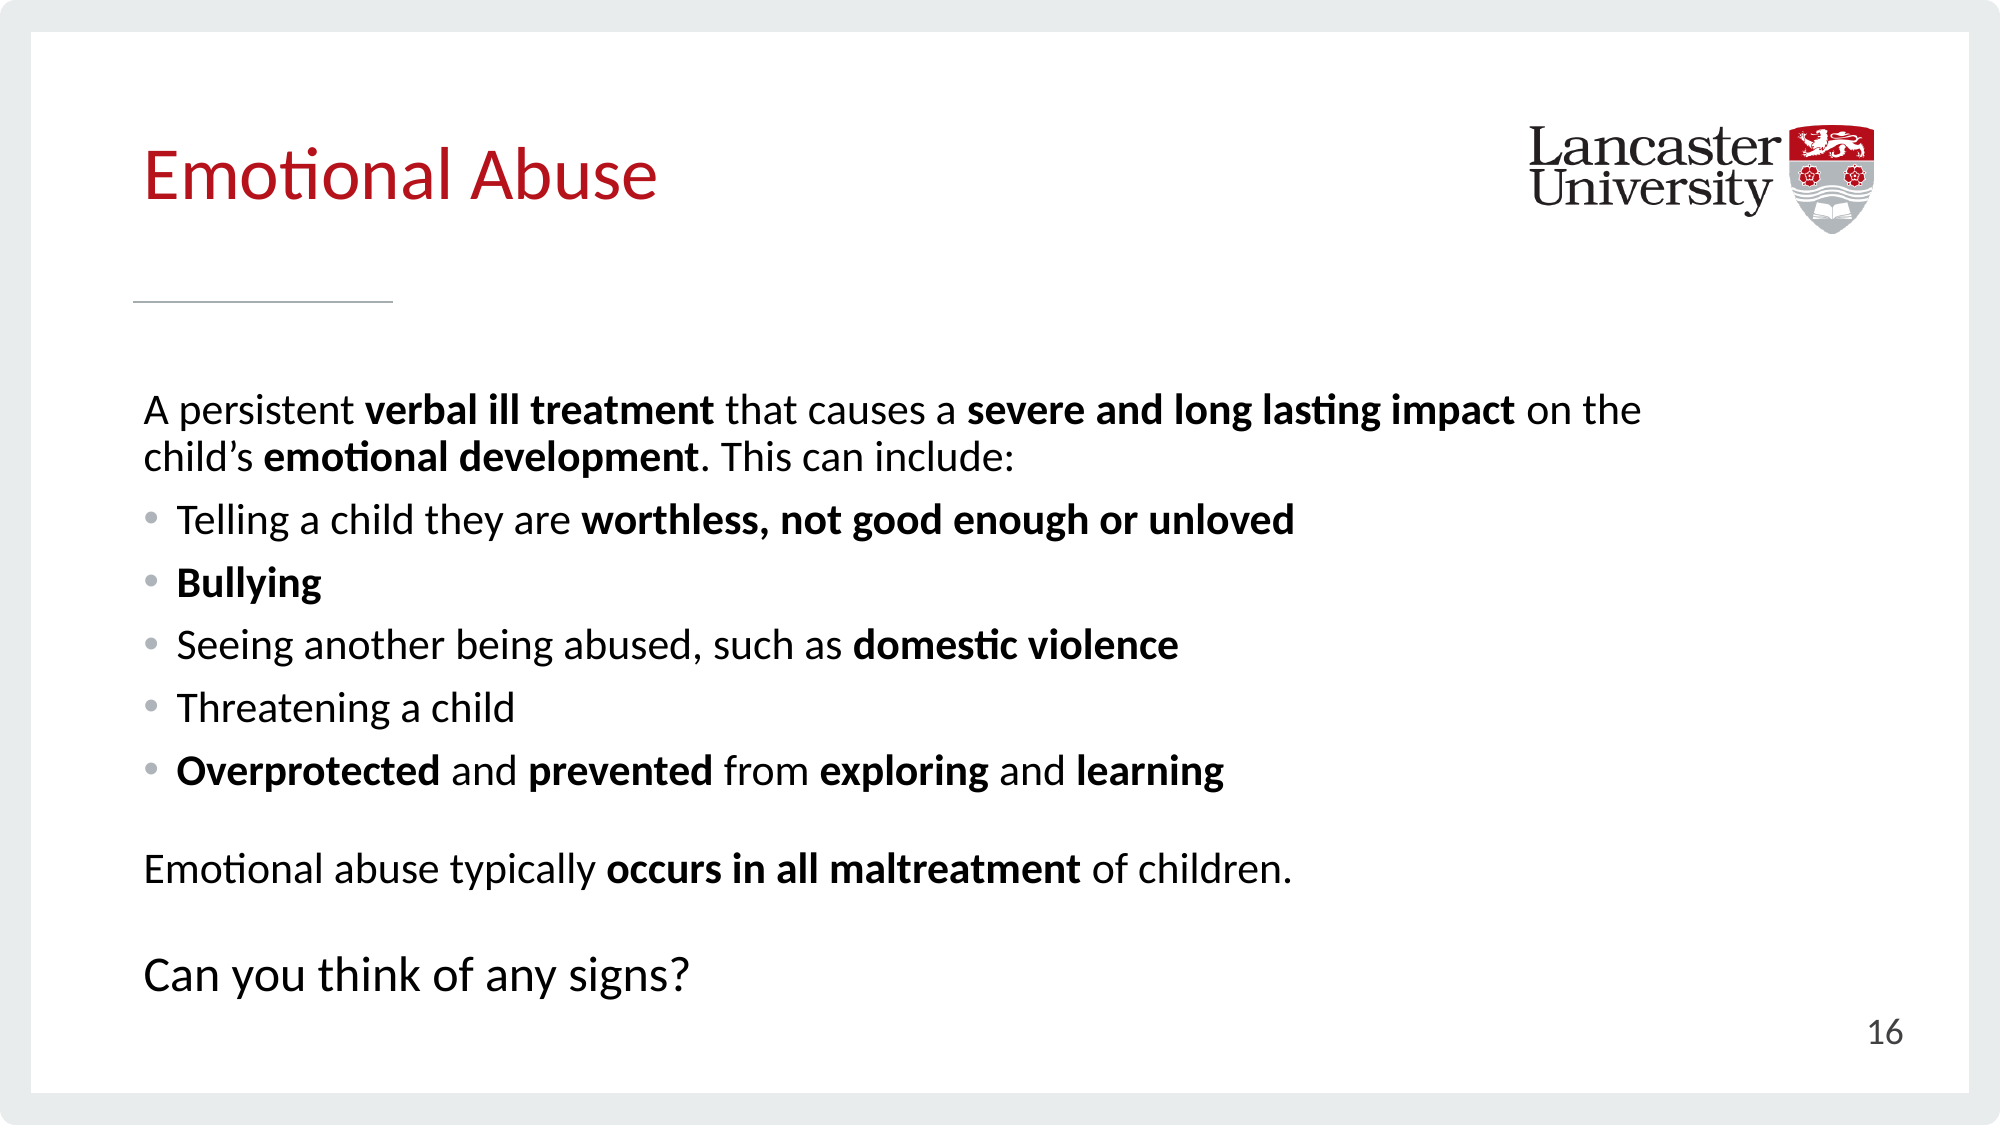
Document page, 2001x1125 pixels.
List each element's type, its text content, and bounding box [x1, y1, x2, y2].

slide_number 16 [1468, 999, 1919, 1060]
title Emotional Abuse [128, 78, 1482, 279]
list A persistent verbal ill treatment that causes a severe and long lasting impact on the child’s emotional development. This can include: Telling a child they are worthless, not good enough or unloved Bullying Seeing another being abused, such as domestic violence Threatening a child Overprotected and prevented from exploring and learning Emotional abuse typically occurs in all maltreatment of children. Can you think of any signs? [128, 379, 1738, 1014]
